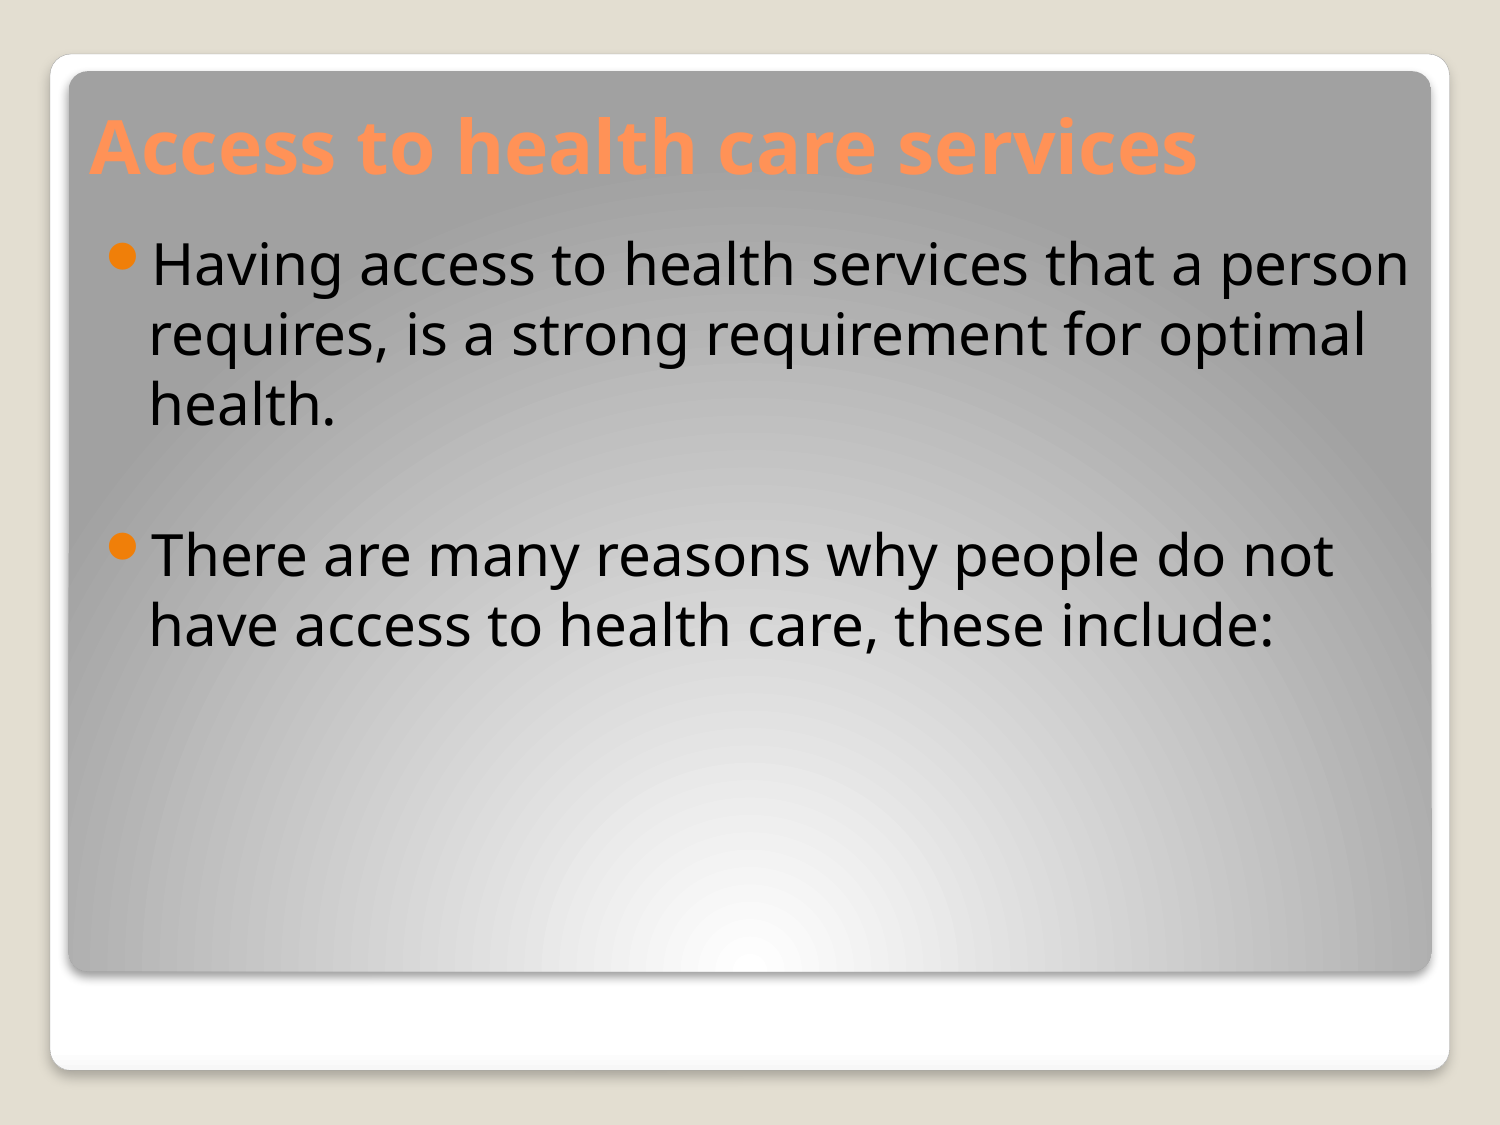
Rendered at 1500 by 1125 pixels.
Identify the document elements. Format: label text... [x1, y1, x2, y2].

title Access to health care services [75, 24, 1418, 198]
list Having access to health services that a person requires, is a strong requirement for optimal health. There are many reasons why people do not have access to health care, these include: [75, 212, 1450, 1063]
